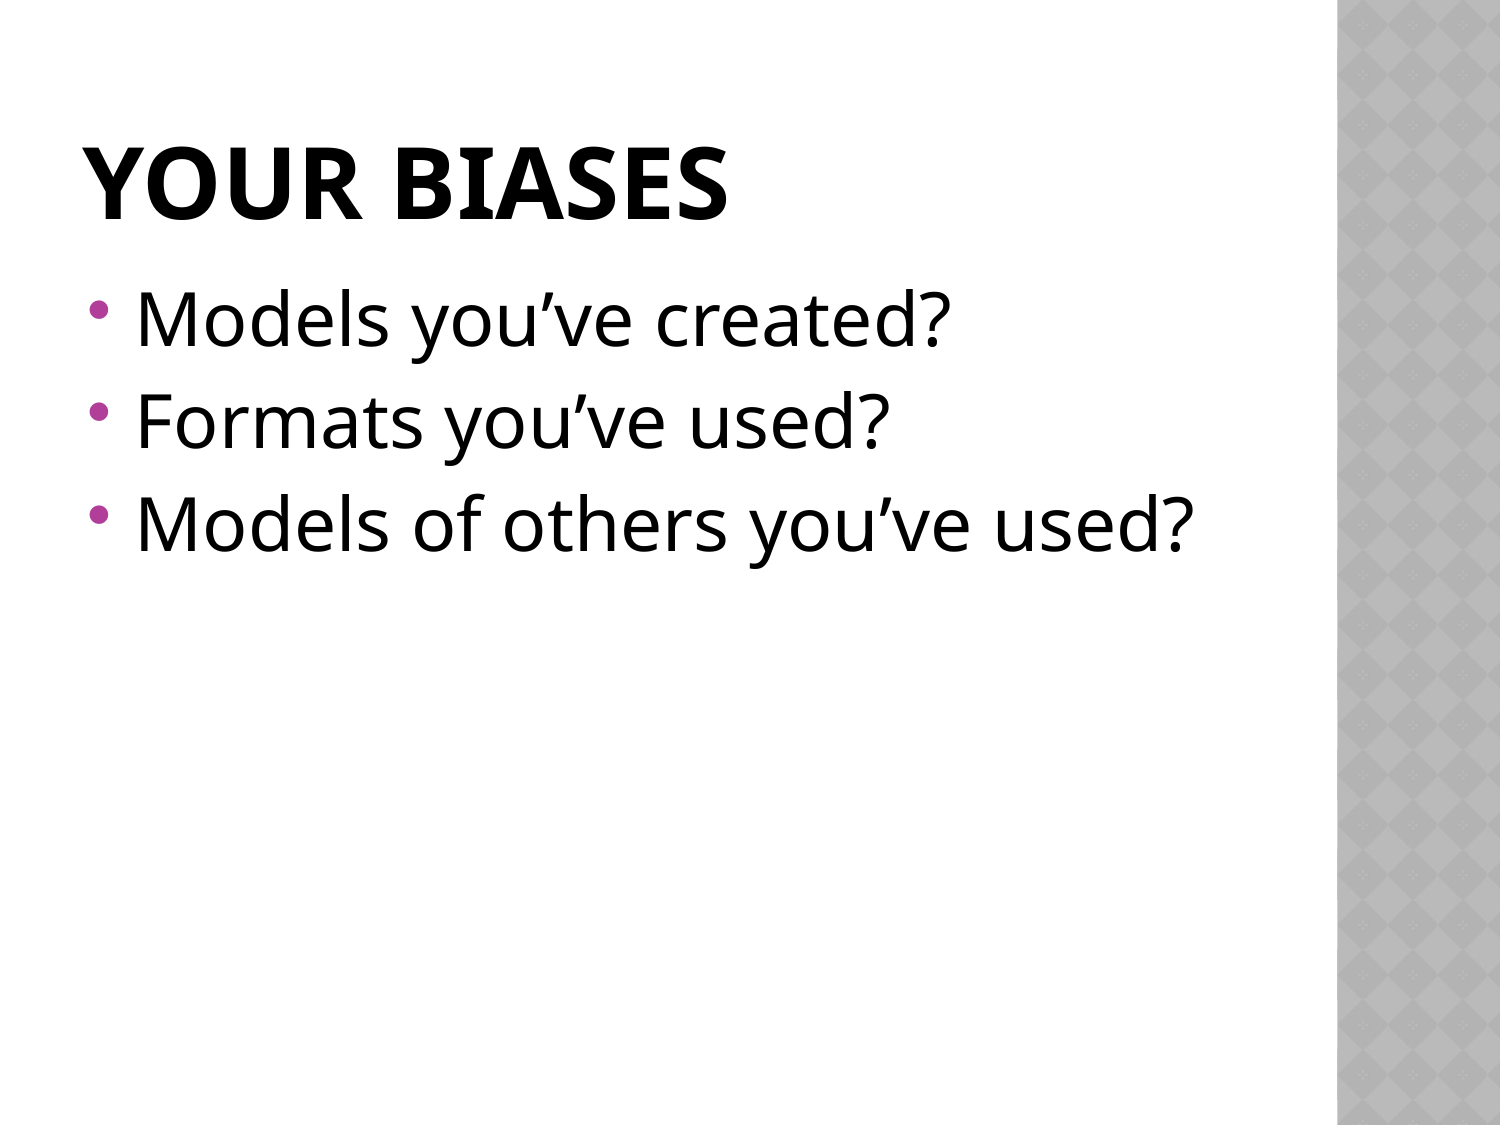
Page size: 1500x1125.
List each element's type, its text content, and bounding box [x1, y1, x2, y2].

list Models you’ve created? Formats you’ve used? Models of others you’ve used? [75, 264, 1263, 1059]
title Your biases [75, 52, 1263, 240]
